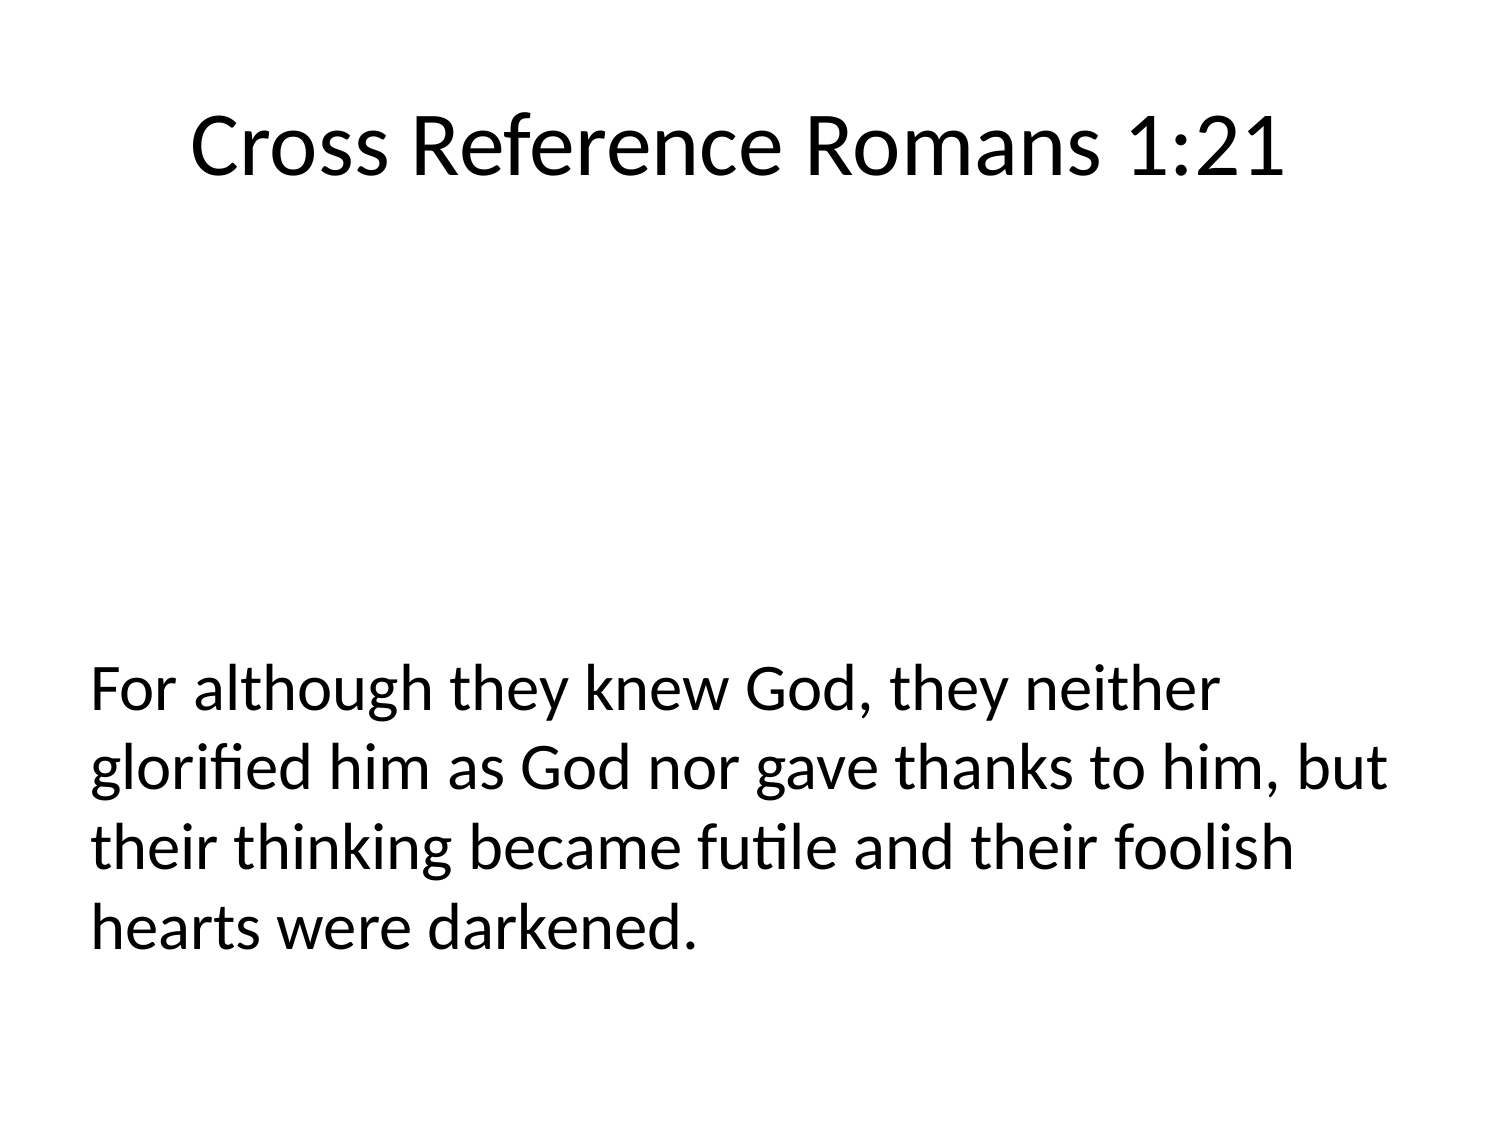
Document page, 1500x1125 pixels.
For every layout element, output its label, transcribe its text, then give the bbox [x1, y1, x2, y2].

list For although they knew God, they neither glorified him as God nor gave thanks to him, but their thinking became futile and their foolish hearts were darkened. [75, 262, 1425, 1005]
title Cross Reference Romans 1:21 [75, 45, 1425, 233]
